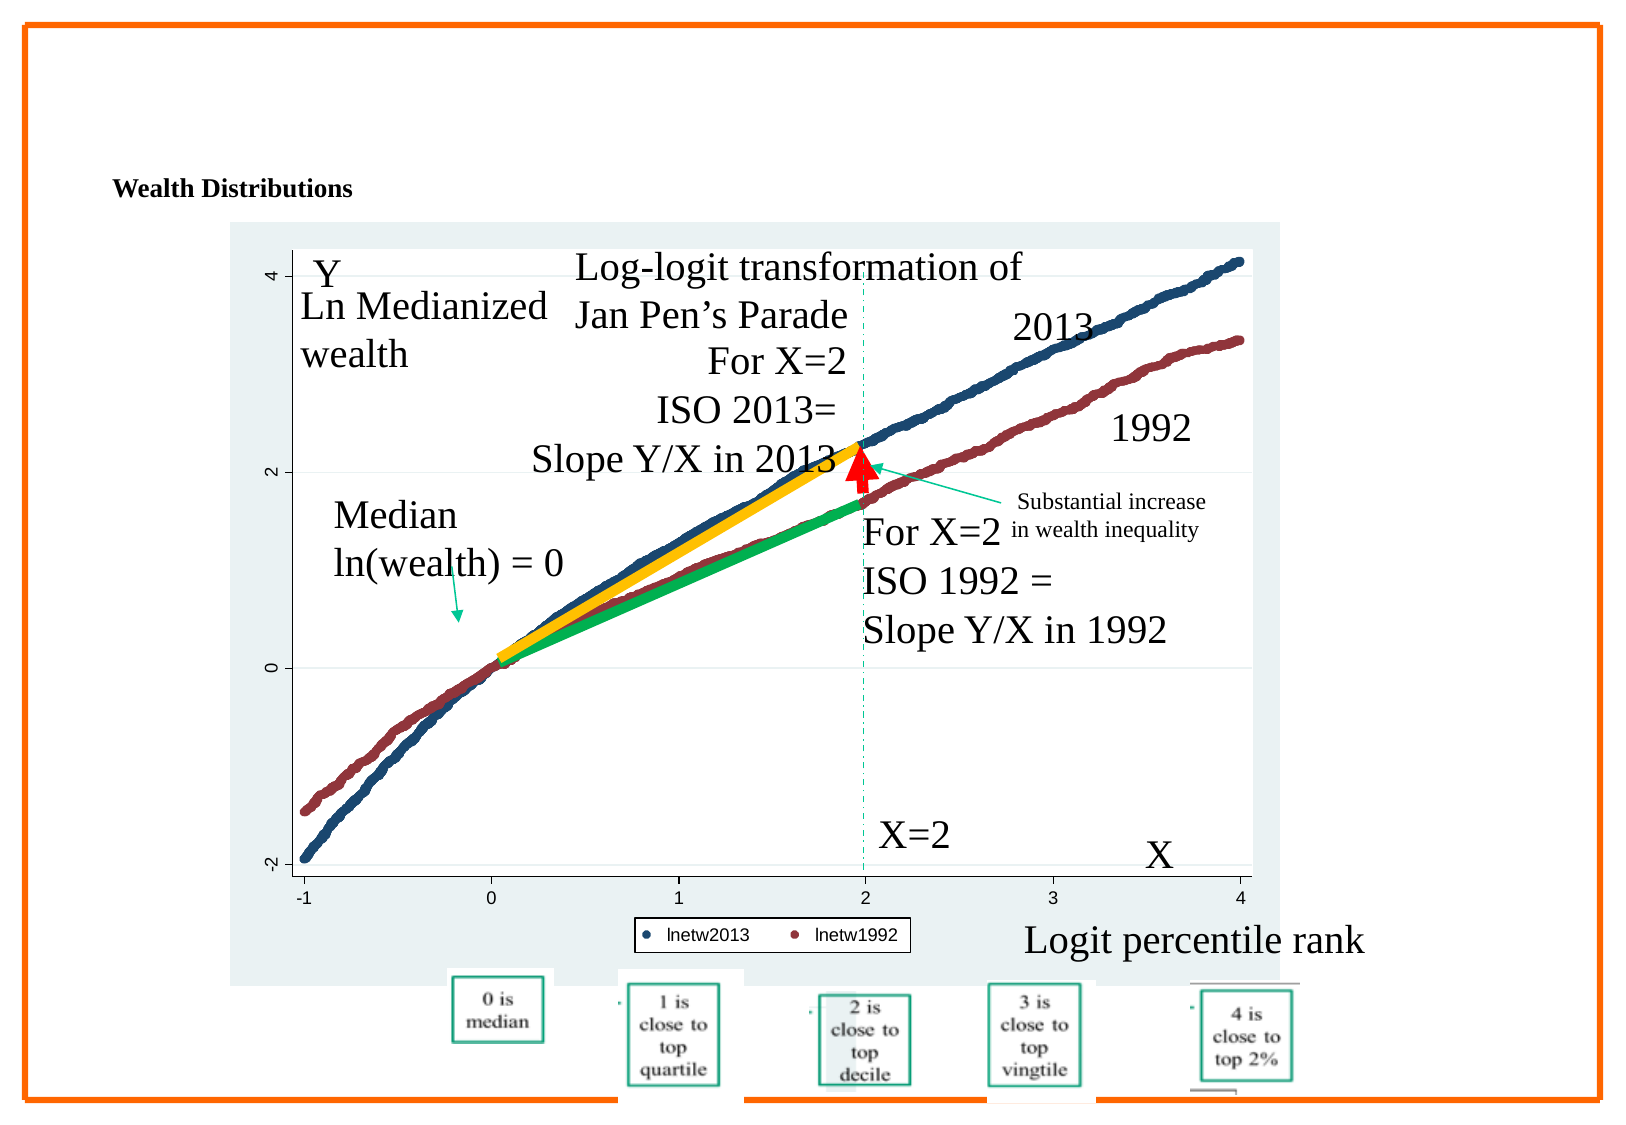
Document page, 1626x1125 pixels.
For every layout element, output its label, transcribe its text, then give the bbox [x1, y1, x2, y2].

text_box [498, 446, 859, 659]
title Wealth Distributions [99, 98, 1501, 276]
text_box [869, 465, 1002, 504]
text_box Logit percentile rank [1293, 905, 1381, 969]
picture [221, 213, 1300, 1112]
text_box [451, 566, 459, 623]
